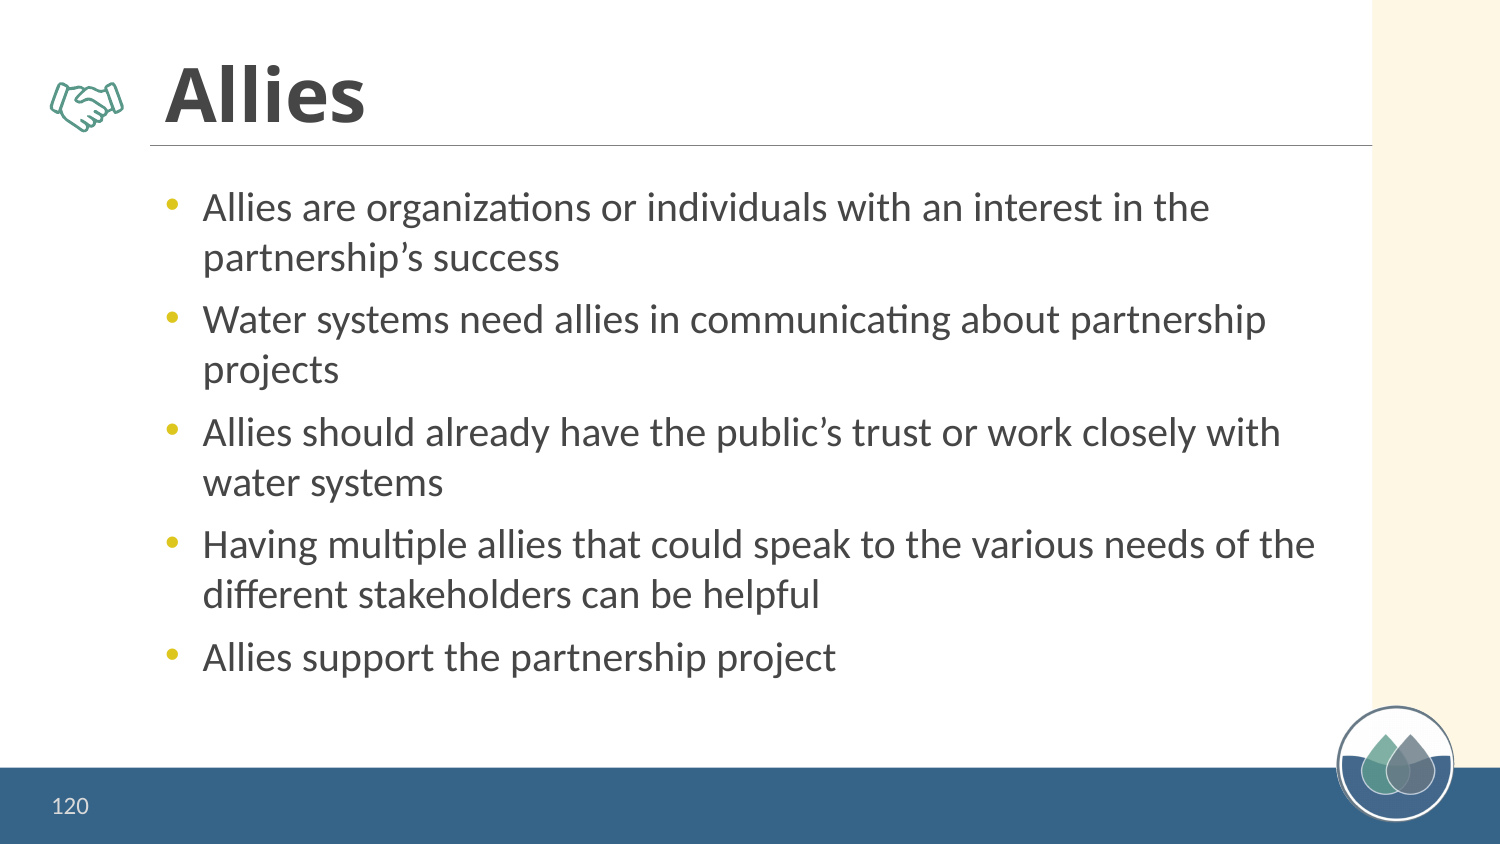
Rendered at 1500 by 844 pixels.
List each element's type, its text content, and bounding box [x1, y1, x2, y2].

slide_number 120 [16, 782, 124, 828]
text_box [49, 82, 124, 133]
title Allies [150, 21, 1373, 146]
list Allies are organizations or individuals with an interest in the partnership’s success Water systems need allies in communicating about partnership projects Allies should already have the public’s trust or work closely with water systems Having multiple allies that could speak to the various needs of the different stakeholders can be helpful Allies support the partnership project [150, 171, 1373, 760]
